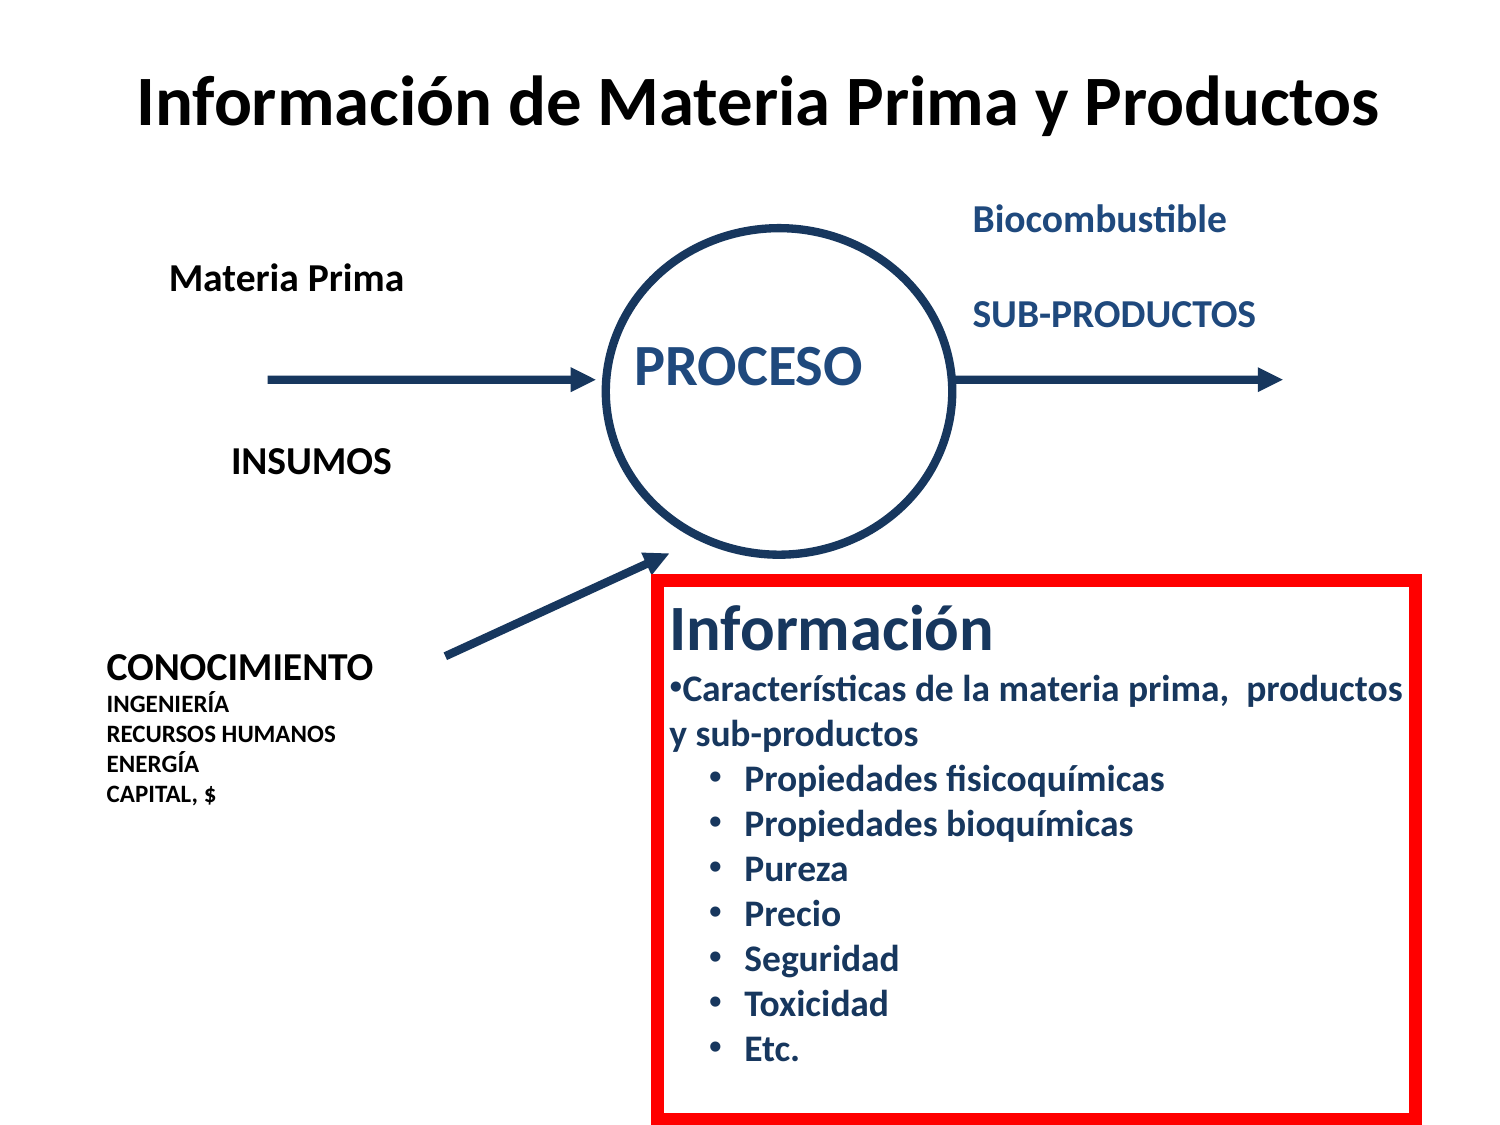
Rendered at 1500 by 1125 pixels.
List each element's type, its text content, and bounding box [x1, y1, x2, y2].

title Información de Materia Prima y Productos [121, 3, 1397, 185]
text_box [46, 187, 1466, 1125]
